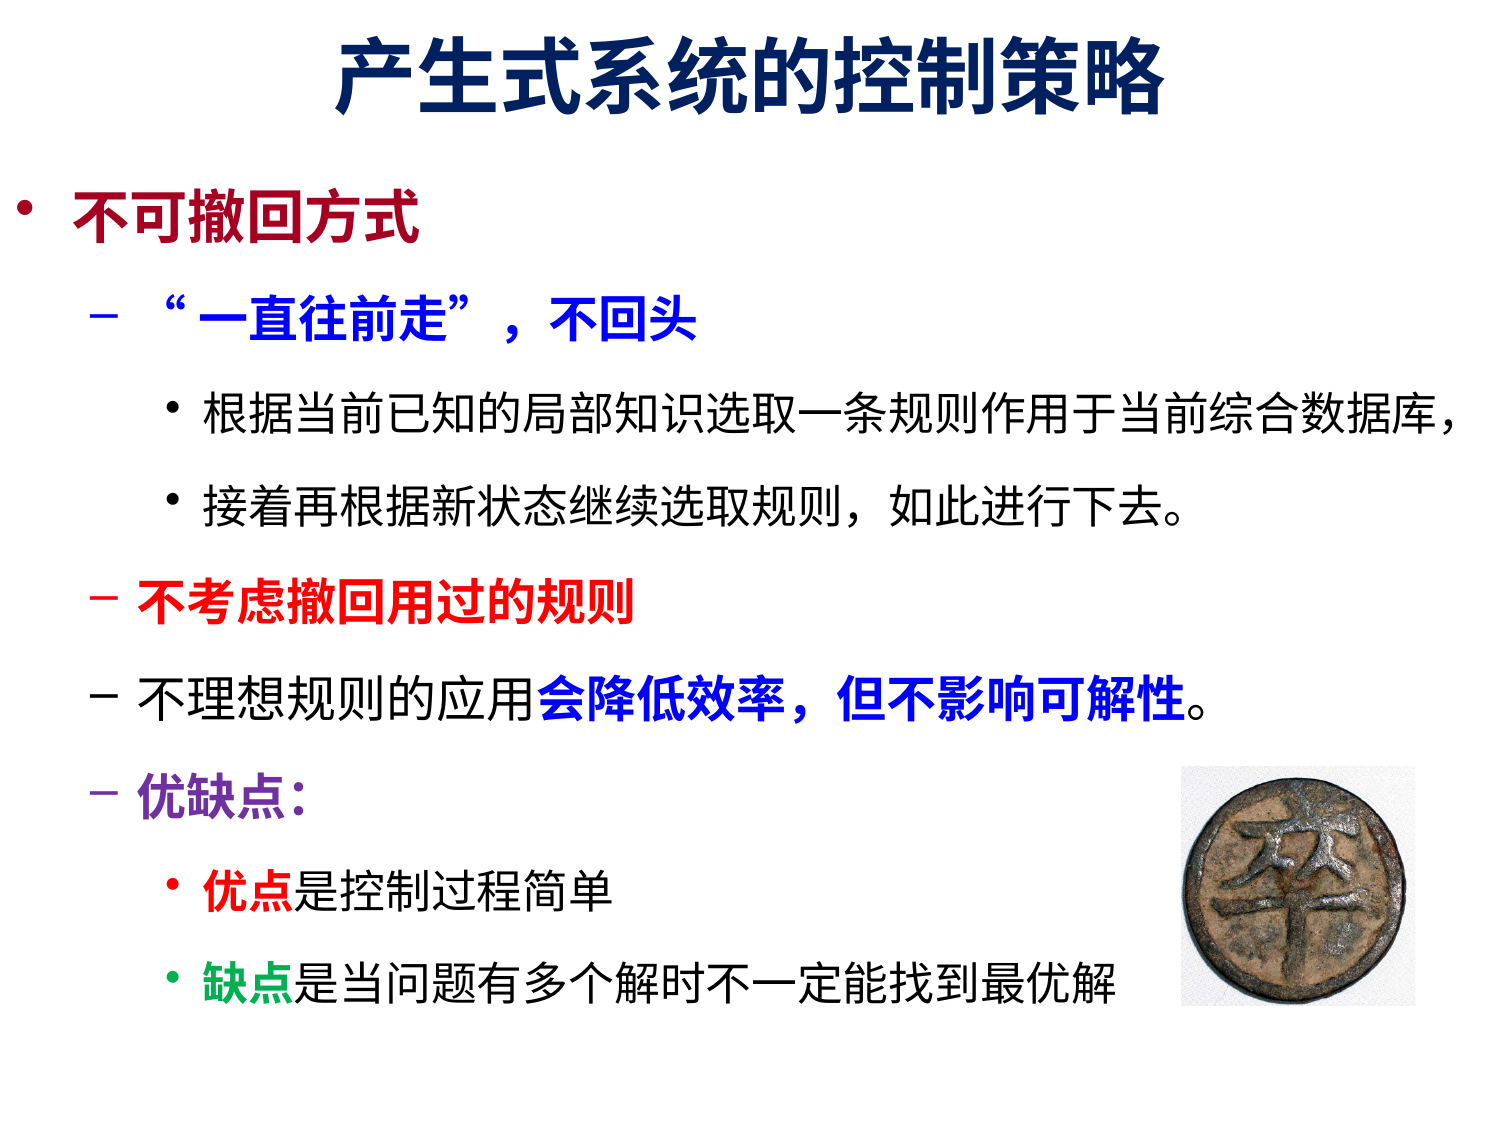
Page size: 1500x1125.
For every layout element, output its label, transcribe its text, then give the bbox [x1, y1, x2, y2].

picture [1180, 766, 1416, 1006]
list 不可撤回方式 “一直往前走”，不回头 根据当前已知的局部知识选取一条规则作用于当前综合数据库， 接着再根据新状态继续选取规则，如此进行下去。 不考虑撤回用过的规则 不理想规则的应用会降低效率，但不影响可解性。 优缺点： 优点是控制过程简单 缺点是当问题有多个解时不一定能找到最优解 [0, 172, 1500, 1047]
title 产生式系统的控制策略 [48, 17, 1450, 132]
